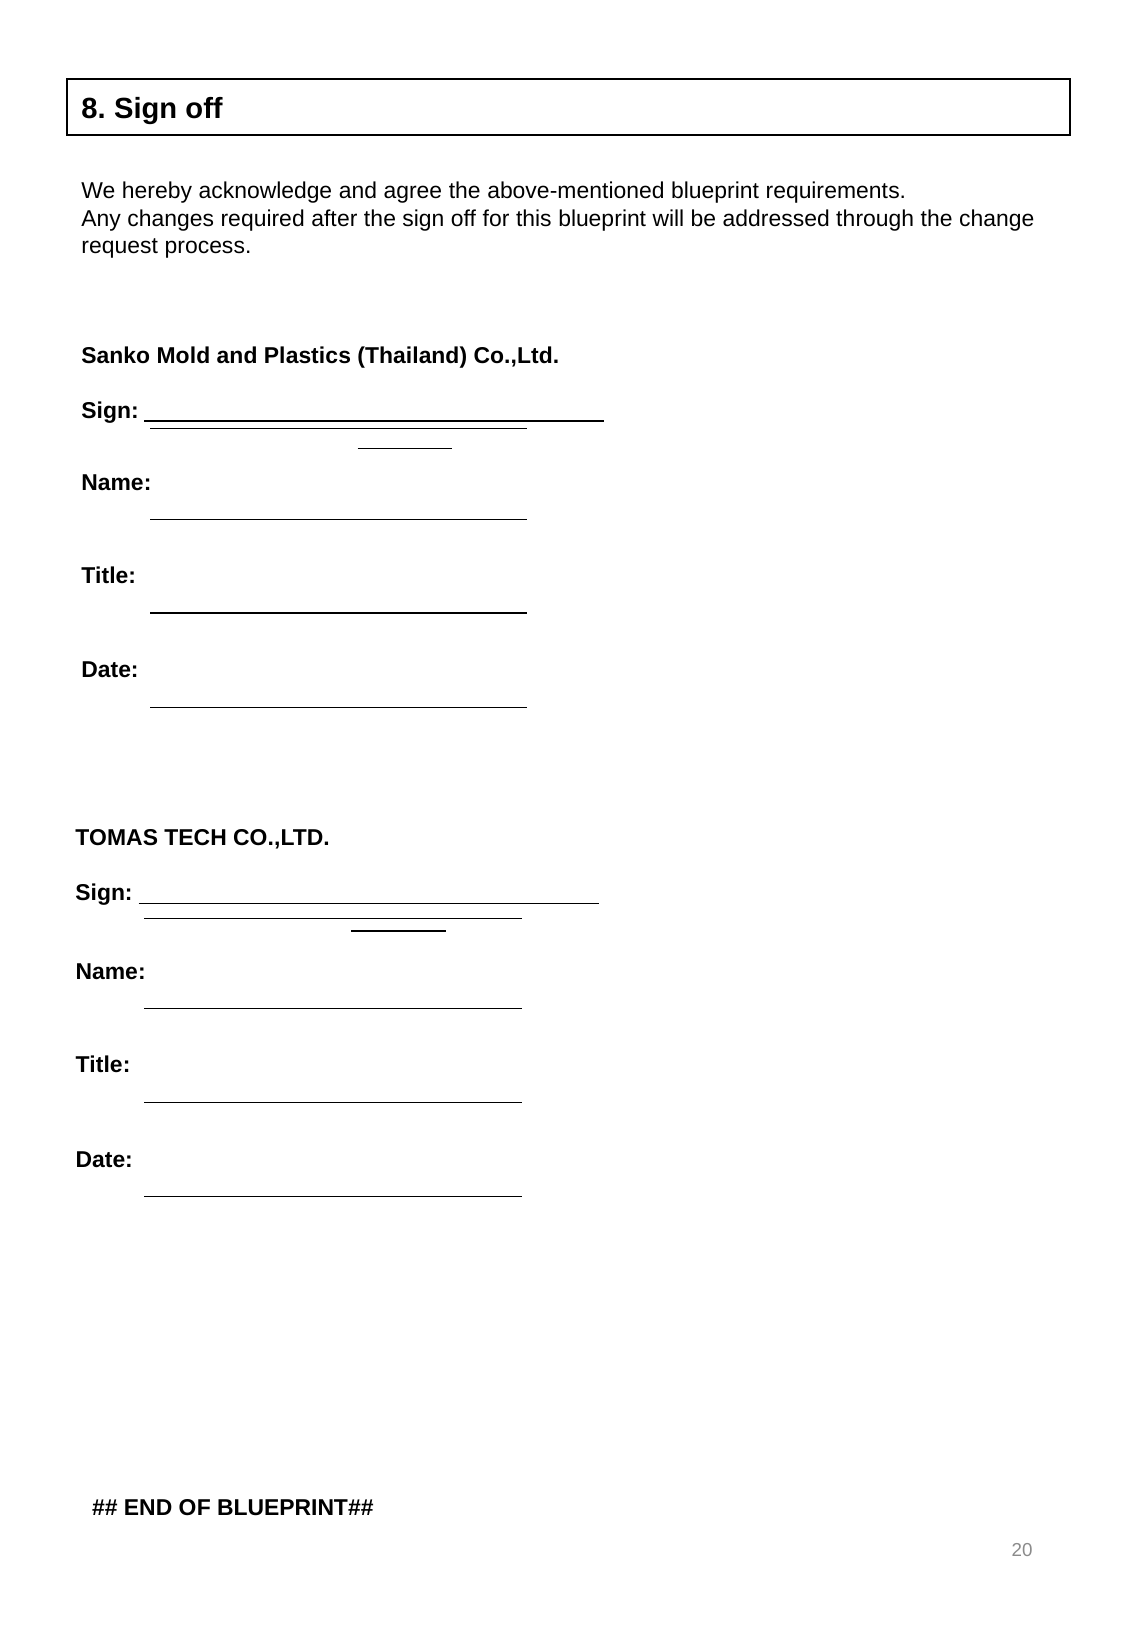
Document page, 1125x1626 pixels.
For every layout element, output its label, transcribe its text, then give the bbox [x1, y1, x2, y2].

text_box Title: [60, 1042, 576, 1085]
text_box ## END OF BLUEPRINT## [77, 1484, 1081, 1527]
text_box Name: [66, 459, 582, 503]
text_box Date: [60, 1137, 576, 1180]
slide_number 20 [794, 1527, 1048, 1593]
text_box Title: [66, 553, 582, 596]
text_box We hereby acknowledge and agree the above-mentioned blueprint requirements. Any changes required after the sign off for this blueprint will be addressed through the change request process. Sanko Mold and Plastics (Thailand) Co.,Ltd. Sign: [66, 168, 1071, 486]
text_box Name: [60, 949, 576, 992]
text_box 8. Sign off [66, 78, 1071, 136]
text_box Date: [66, 647, 582, 690]
text_box TOMAS TECH CO.,LTD. Sign: [60, 787, 1065, 968]
